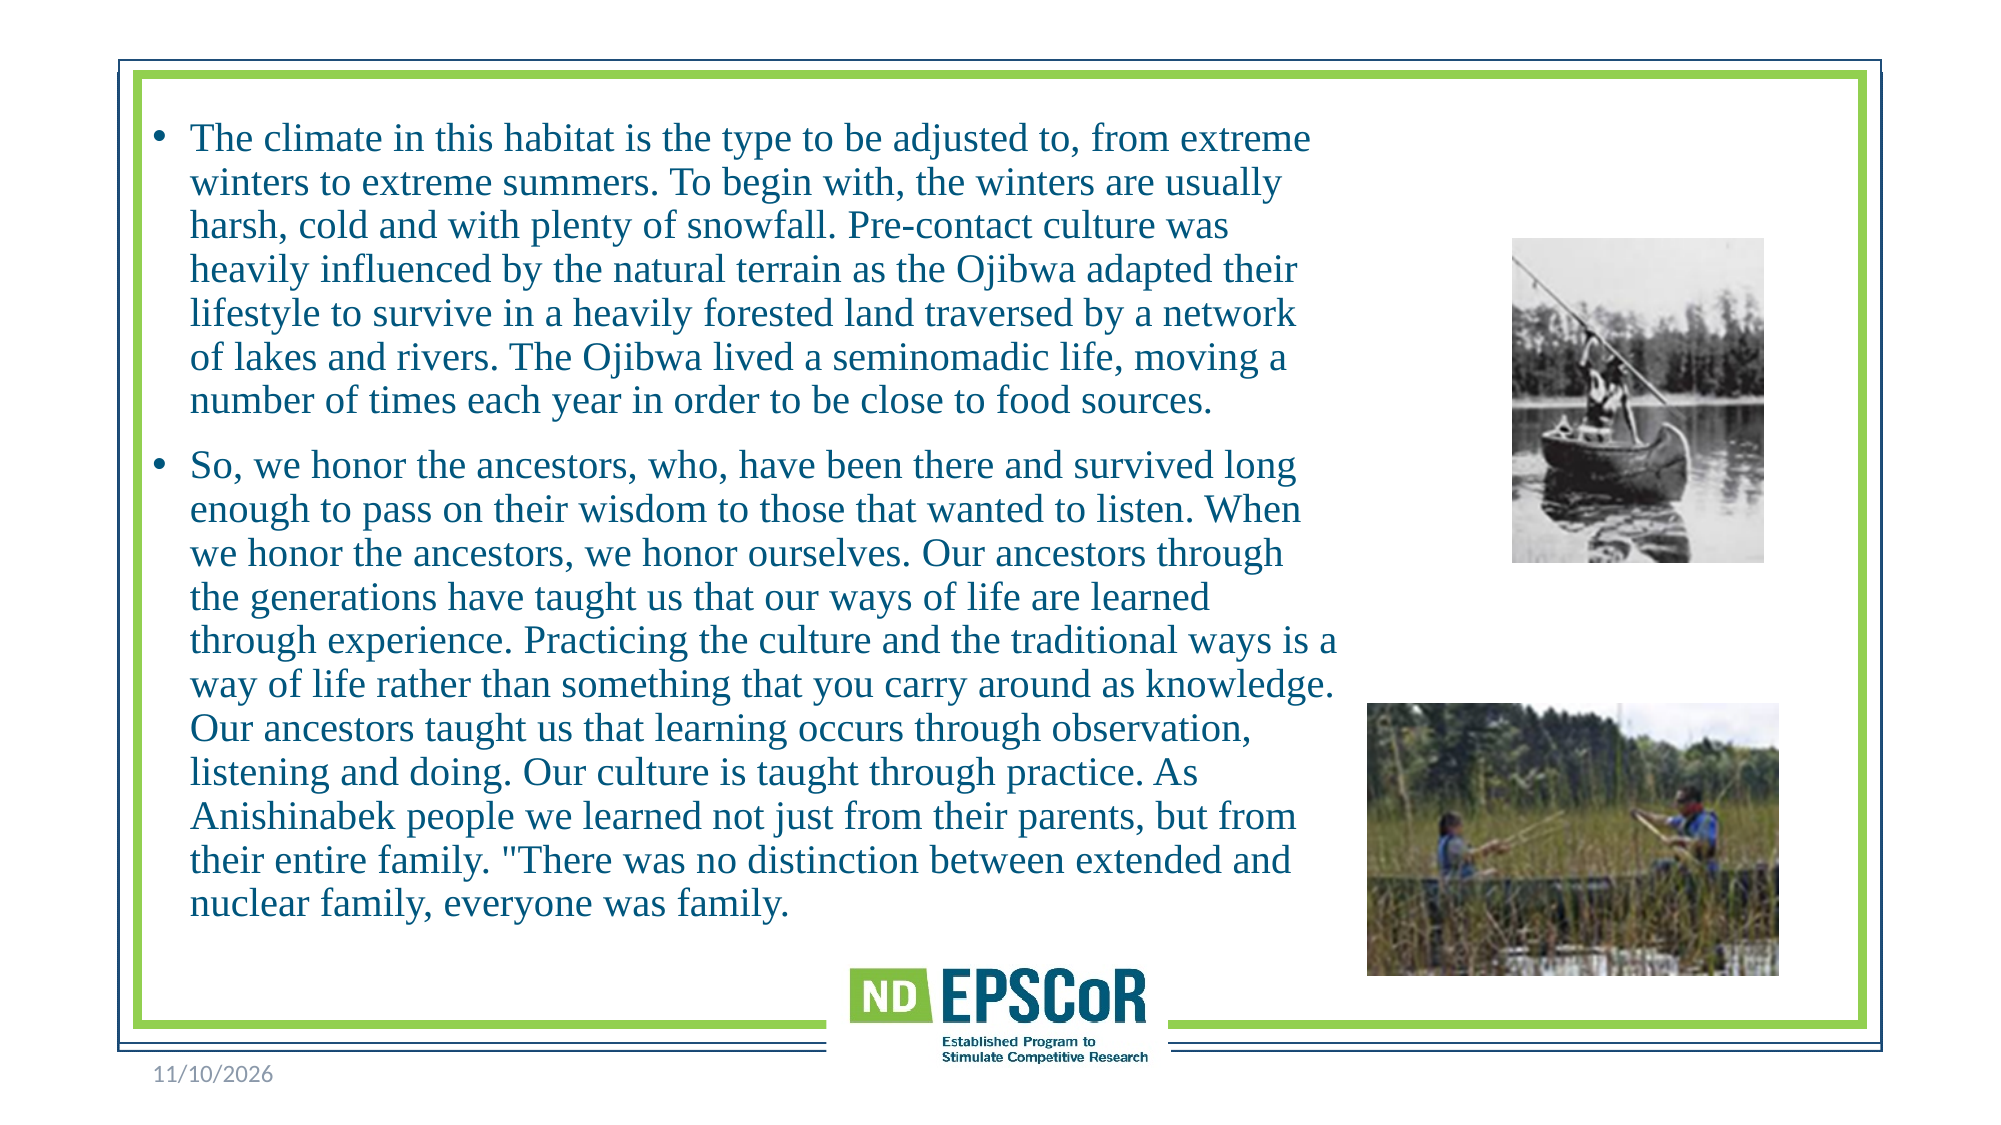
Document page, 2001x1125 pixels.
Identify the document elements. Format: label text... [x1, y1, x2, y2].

picture [1367, 703, 1779, 976]
picture [588, 72, 1883, 1068]
picture [987, 976, 996, 995]
list The climate in this habitat is the type to be adjusted to, from extreme winters to extreme summers. To begin with, the winters are usually harsh, cold and with plenty of snowfall. Pre-contact culture was heavily influenced by the natural terrain as the Ojibwa adapted their lifestyle to survive in a heavily forested land traversed by a network of lakes and rivers. The Ojibwa lived a seminomadic life, moving a number of times each year in order to be close to food sources. So, we honor the ancestors, who, have been there and survived long enough to pass on their wisdom to those that wanted to listen. When we honor the ancestors, we honor ourselves. Our ancestors through the generations have taught us that our ways of life are learned through experience. Practicing the culture and the traditional ways is a way of life rather than something that you carry around as knowledge. Our ancestors taught us that learning occurs through observation, listening and doing. Our culture is taught through practice. As Anishinabek people we learned not just from their parents, but from their entire family. "There was no distinction between extended and nuclear family, everyone was family. [137, 108, 1357, 976]
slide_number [137, 1042, 588, 1103]
picture [1125, 976, 1135, 993]
picture [117, 72, 137, 1052]
picture [1512, 238, 1764, 563]
